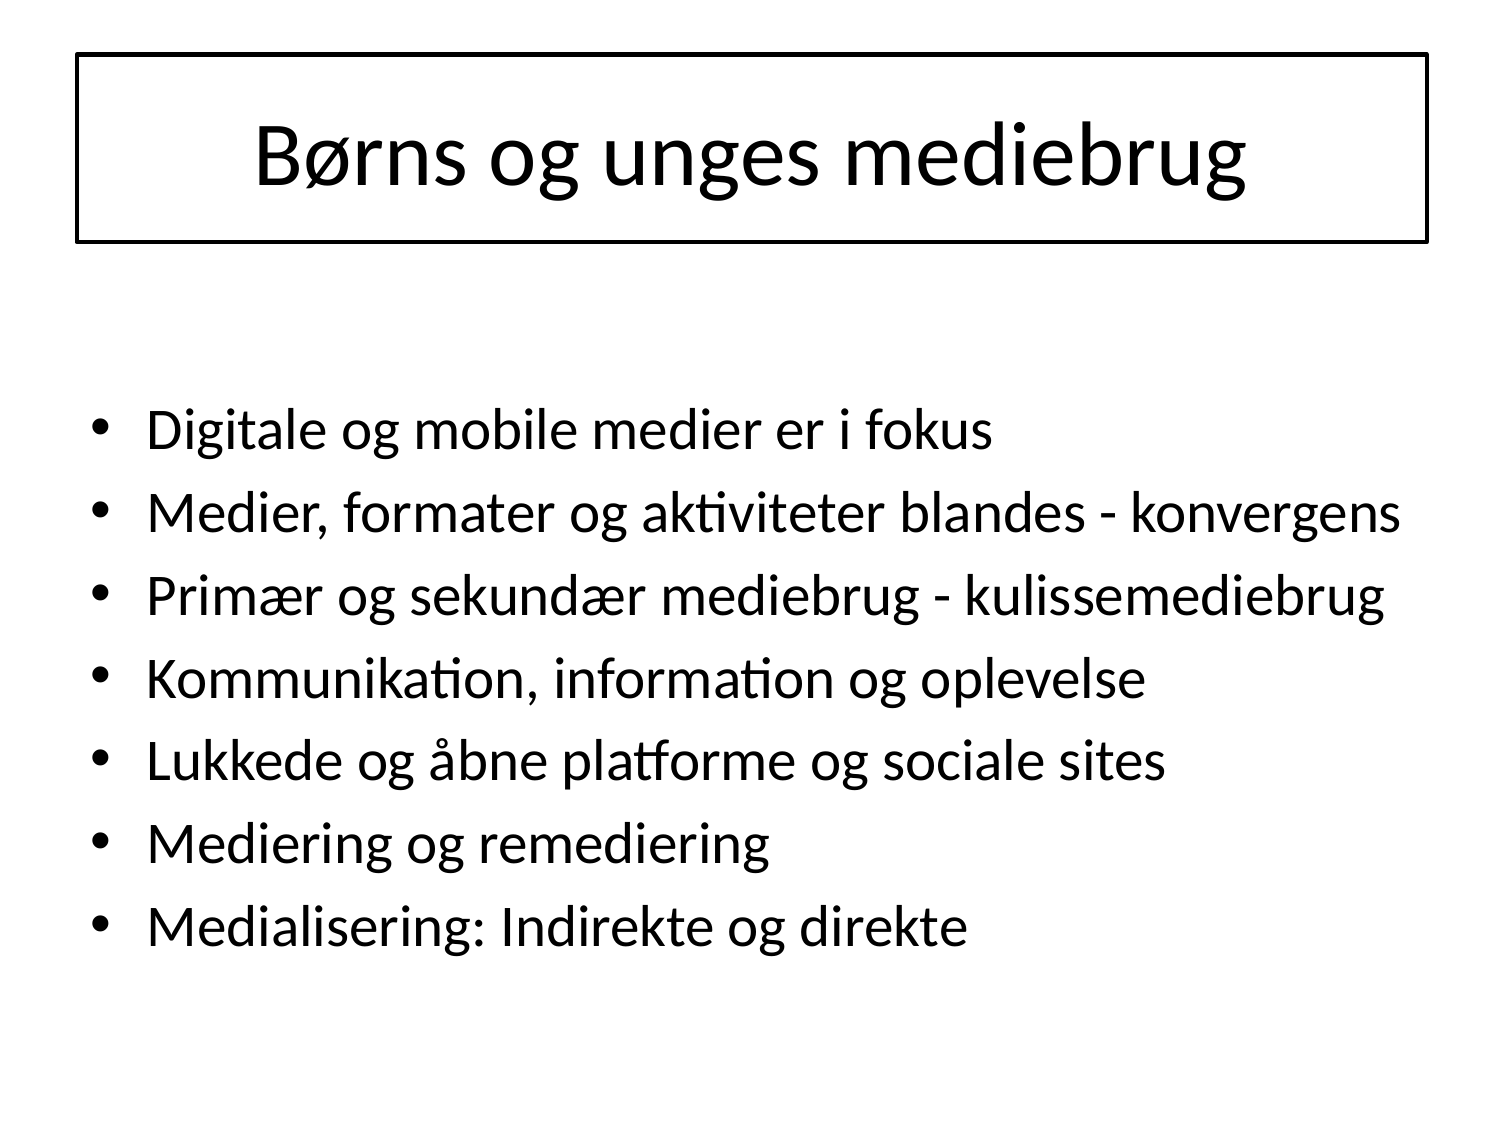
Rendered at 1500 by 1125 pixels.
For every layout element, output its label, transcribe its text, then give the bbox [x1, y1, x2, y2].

list Digitale og mobile medier er i fokus Medier, formater og aktiviteter blandes - konvergens Primær og sekundær mediebrug - kulissemediebrug Kommunikation, information og oplevelse Lukkede og åbne platforme og sociale sites Mediering og remediering Medialisering: Indirekte og direkte [75, 302, 1425, 1005]
title Børns og unges mediebrug [75, 52, 1429, 244]
